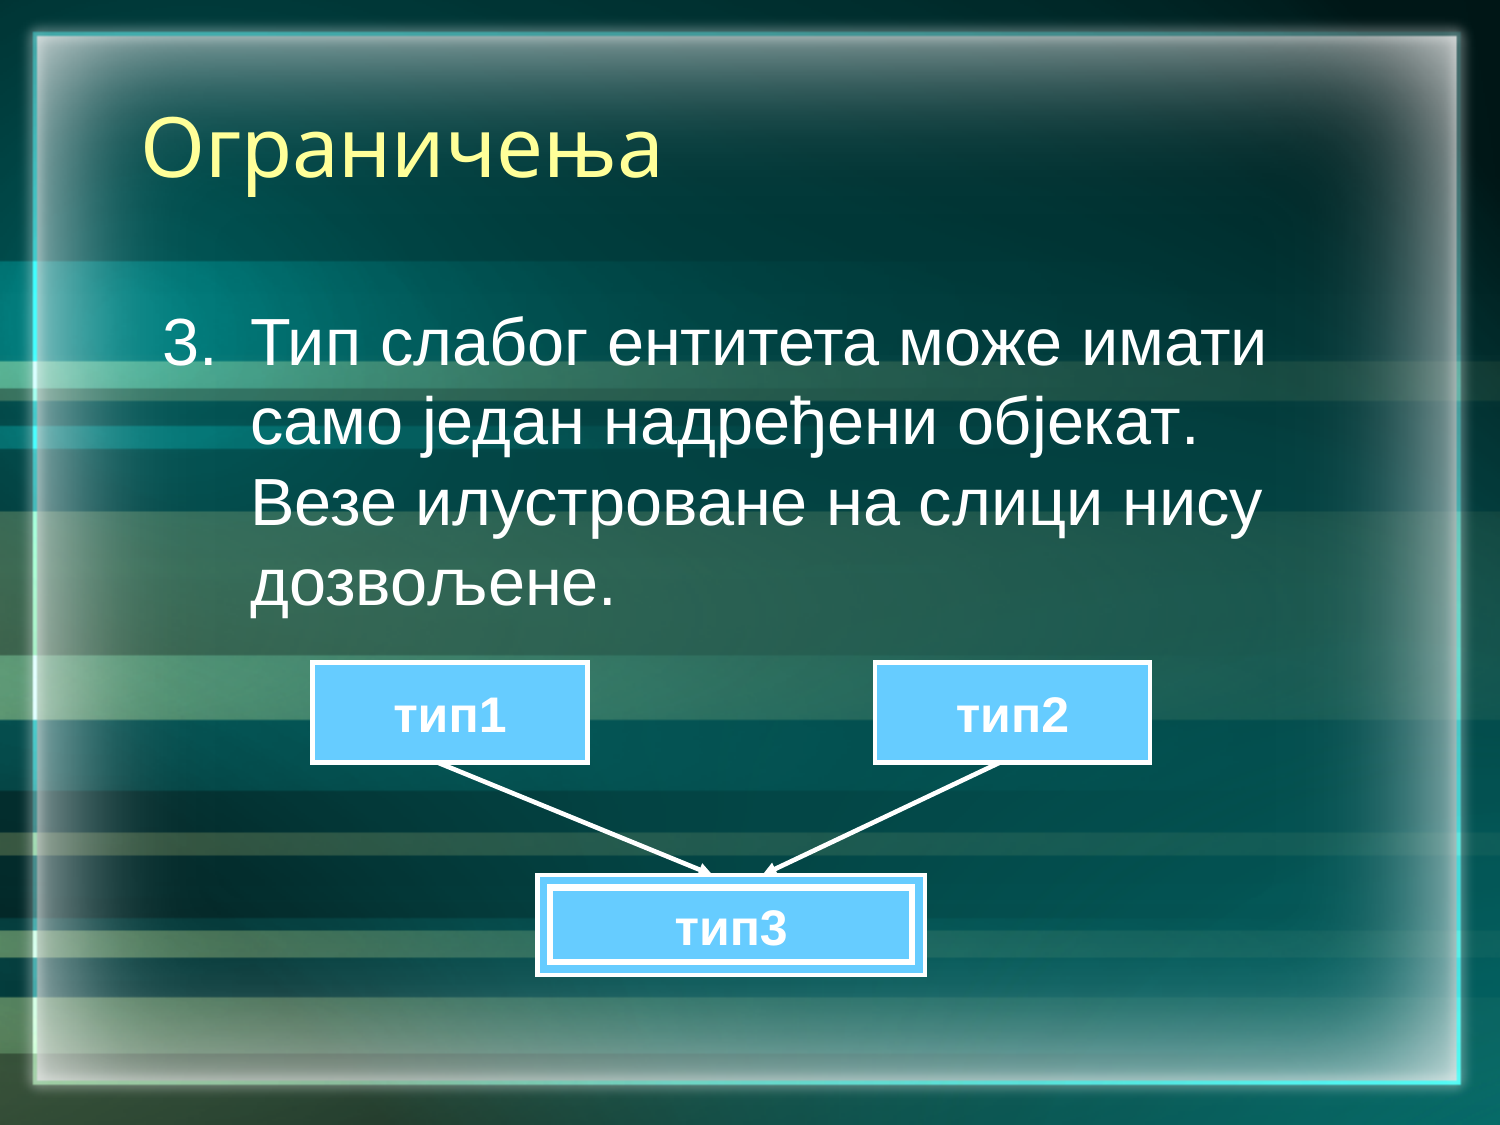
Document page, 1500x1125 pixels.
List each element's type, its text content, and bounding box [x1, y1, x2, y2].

text_box тип1 [312, 662, 588, 763]
list Тип слабог ентитета може имати само један надређени објекат. Везе илустроване на слици нису дозвољене. [147, 290, 1363, 613]
text_box [437, 762, 713, 877]
title Ограничења [124, 49, 1363, 238]
text_box [537, 875, 925, 975]
picture [0, 0, 1500, 1125]
text_box [762, 762, 1001, 876]
text_box тип3 [549, 887, 913, 963]
text_box тип2 [875, 662, 1150, 763]
